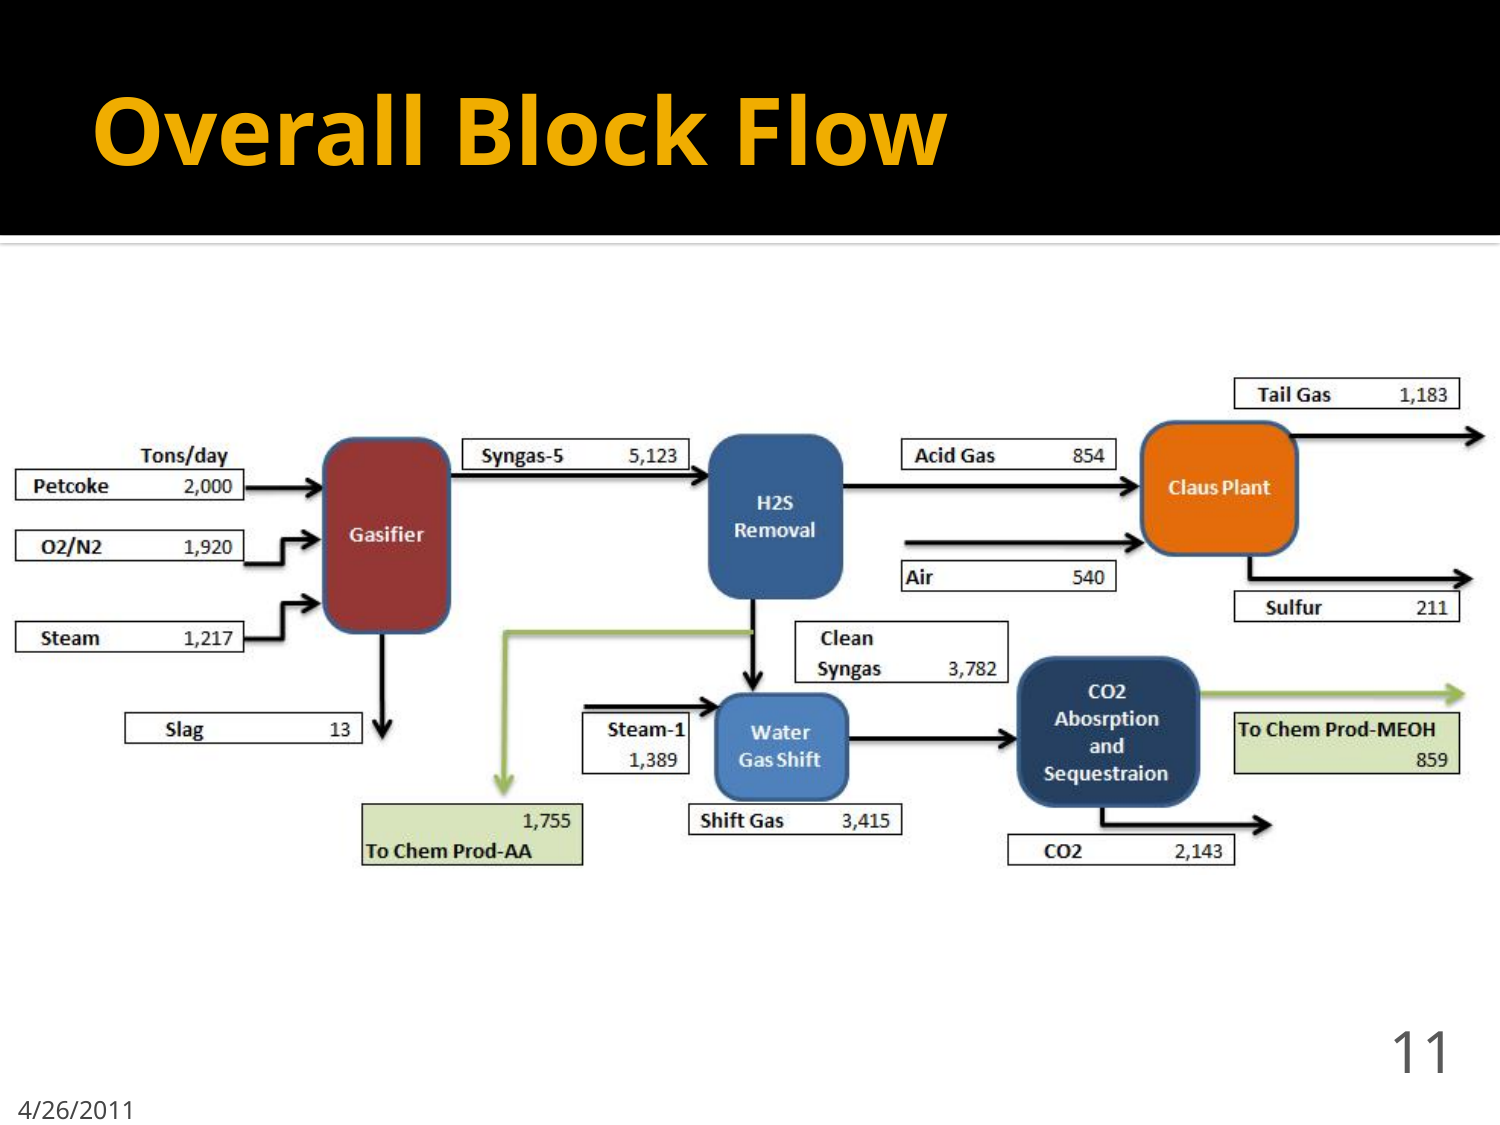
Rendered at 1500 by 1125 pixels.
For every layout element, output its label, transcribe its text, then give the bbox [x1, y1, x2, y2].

title Overall Block Flow [75, 25, 1425, 231]
slide_number 11 [1350, 1050, 1471, 1095]
picture [0, 370, 1500, 875]
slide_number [0, 1080, 350, 1125]
